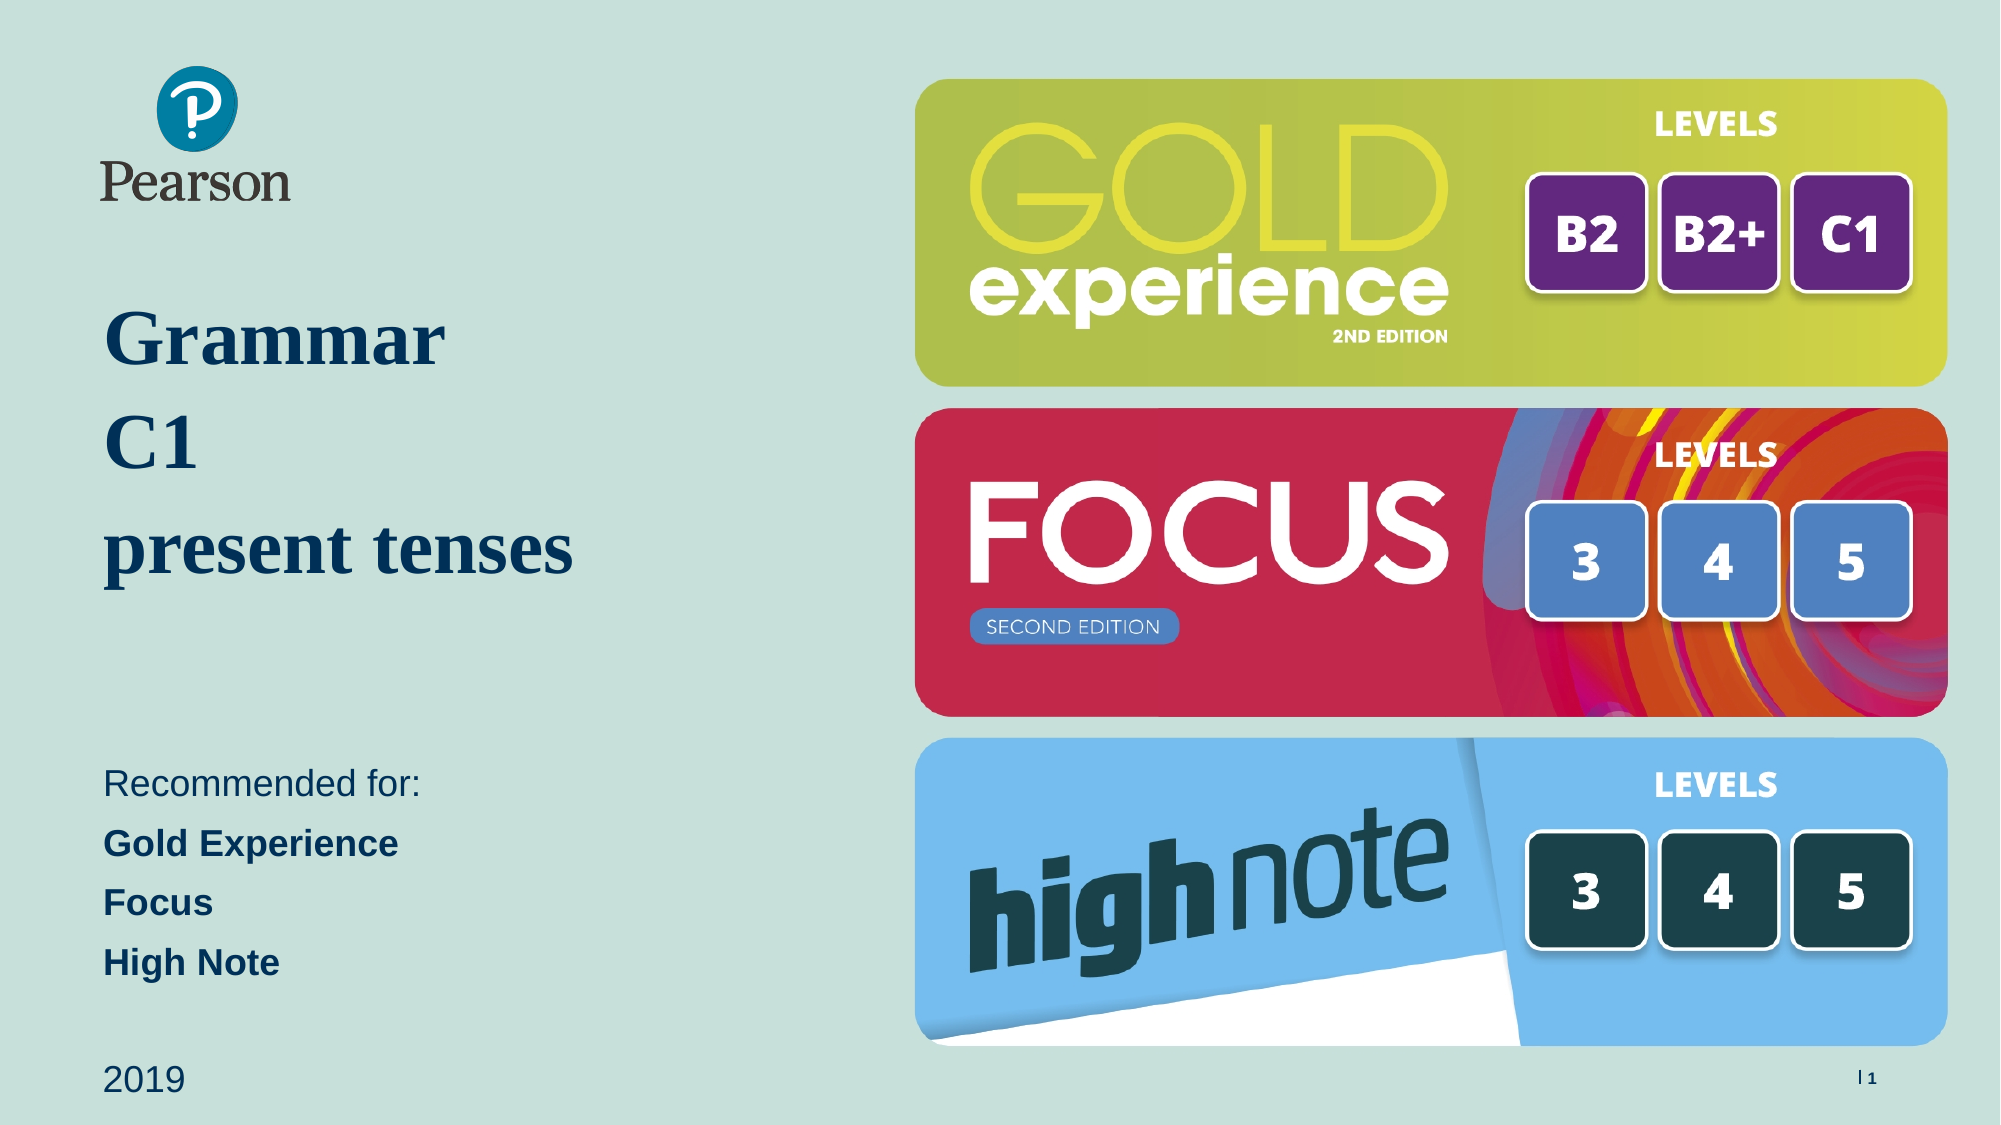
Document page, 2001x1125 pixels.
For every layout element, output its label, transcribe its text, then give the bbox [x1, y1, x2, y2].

text_box Recommended for: Gold Experience Focus High Note [103, 743, 857, 930]
list 2019 [102, 1045, 970, 1093]
title Grammar C1 present tenses [103, 275, 921, 615]
slide_number 1 [1867, 1068, 1896, 1087]
picture [0, 0, 2001, 1125]
